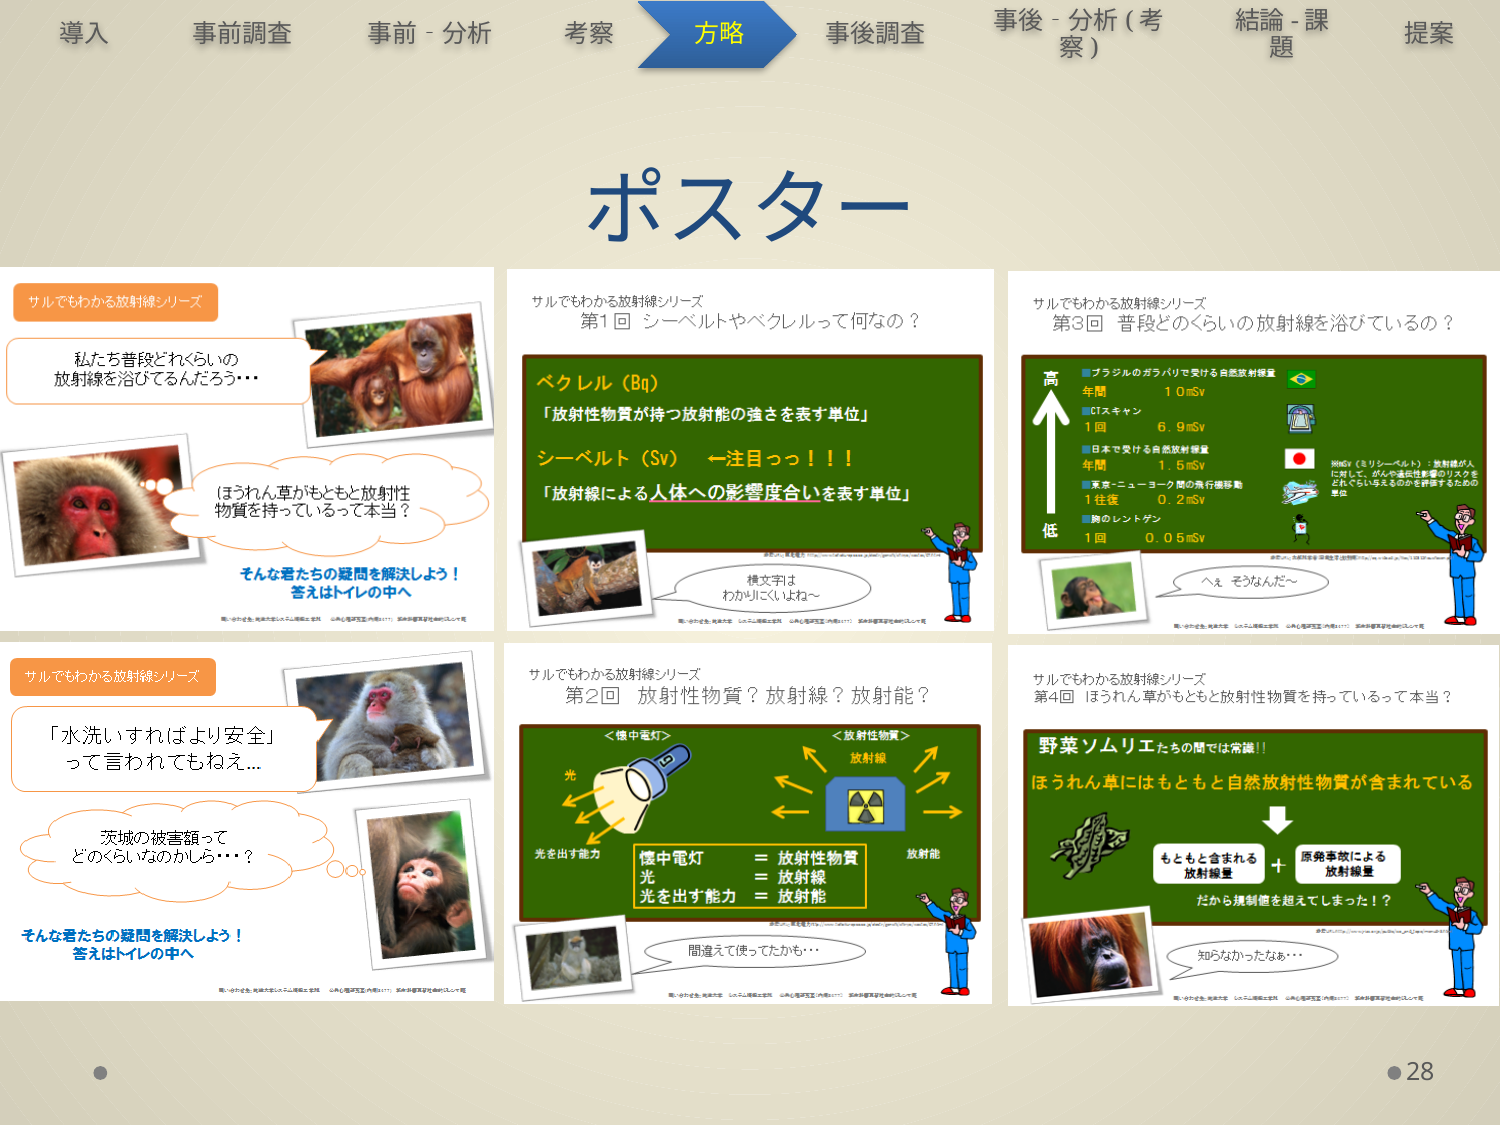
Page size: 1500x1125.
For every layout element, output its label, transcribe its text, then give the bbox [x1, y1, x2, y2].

picture [0, 642, 494, 1002]
title ポスター [75, 76, 1425, 263]
picture [0, 267, 494, 631]
slide_number 28 [1401, 1042, 1494, 1103]
picture [507, 269, 994, 631]
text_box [5, 0, 1500, 69]
picture [1007, 271, 1500, 634]
picture [503, 643, 992, 1005]
picture [1008, 645, 1499, 1007]
